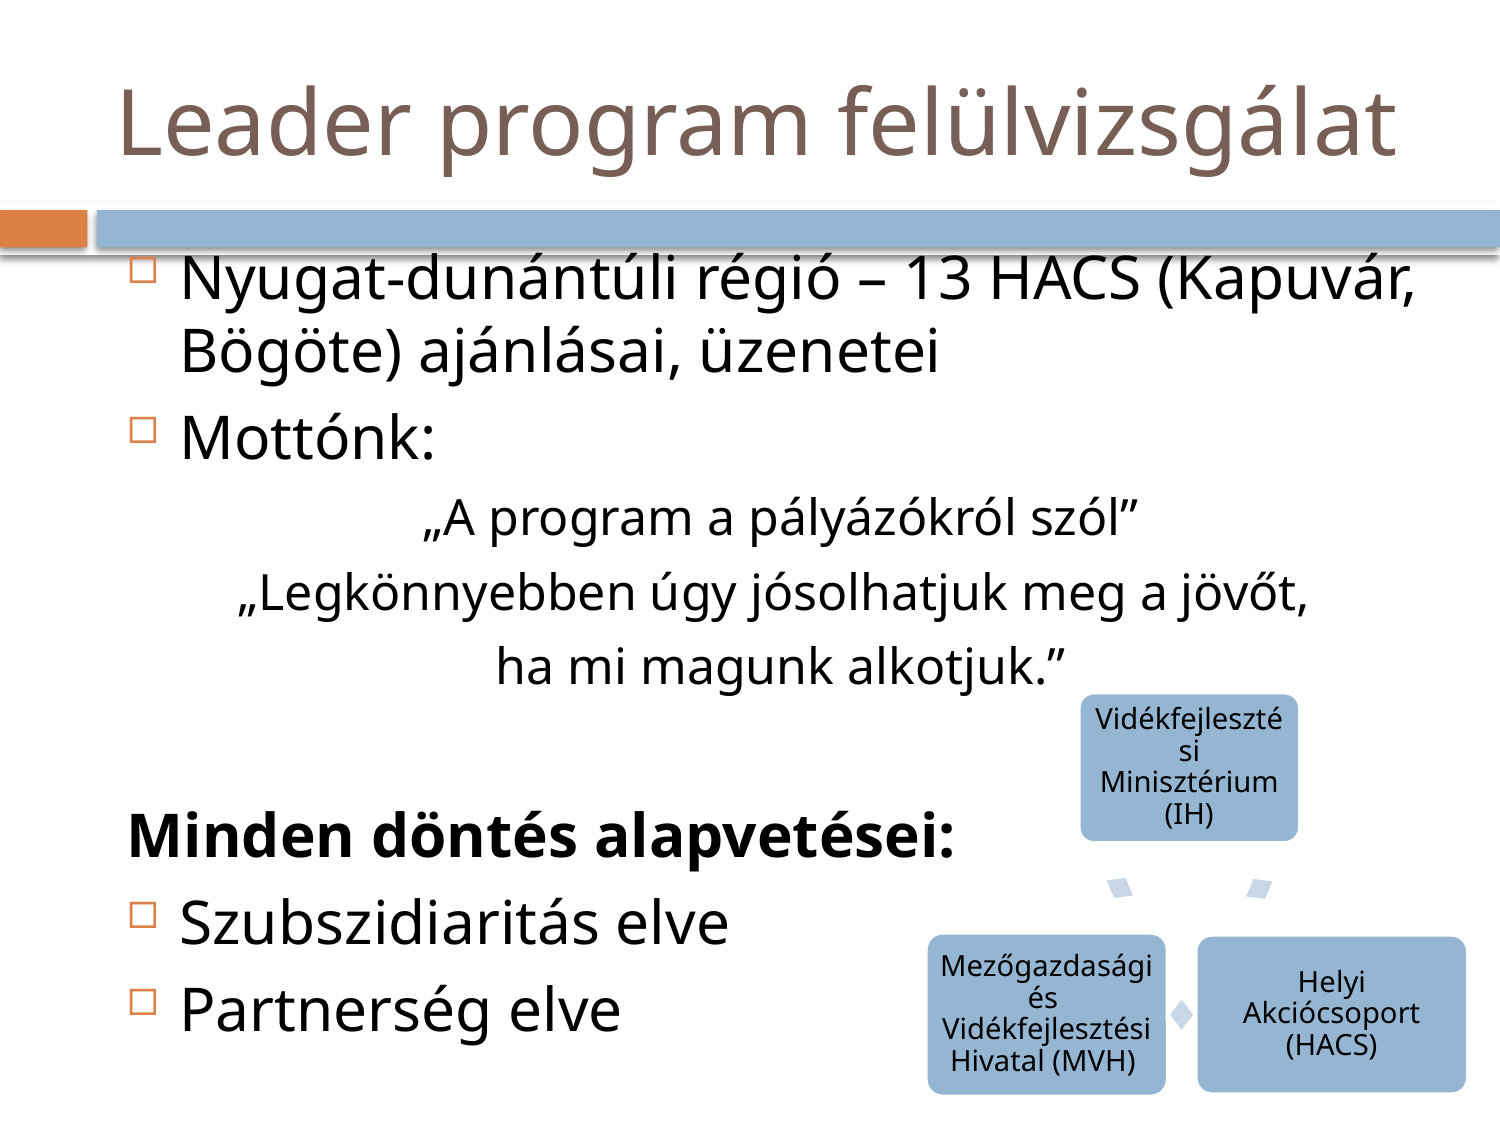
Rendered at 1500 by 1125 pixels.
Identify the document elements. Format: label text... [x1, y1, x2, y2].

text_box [893, 727, 1500, 1062]
title Leader program felülvizsgálat [100, 37, 1438, 200]
list Nyugat-dunántúli régió – 13 HACS (Kapuvár, Bögöte) ajánlásai, üzenetei Mottónk: „A program a pályázókról szól” „Legkönnyebben úgy jósolhatjuk meg a jövőt, ha mi magunk alkotjuk.” Minden döntés alapvetései: Szubszidiaritás elve Partnerség elve [112, 231, 1450, 1071]
